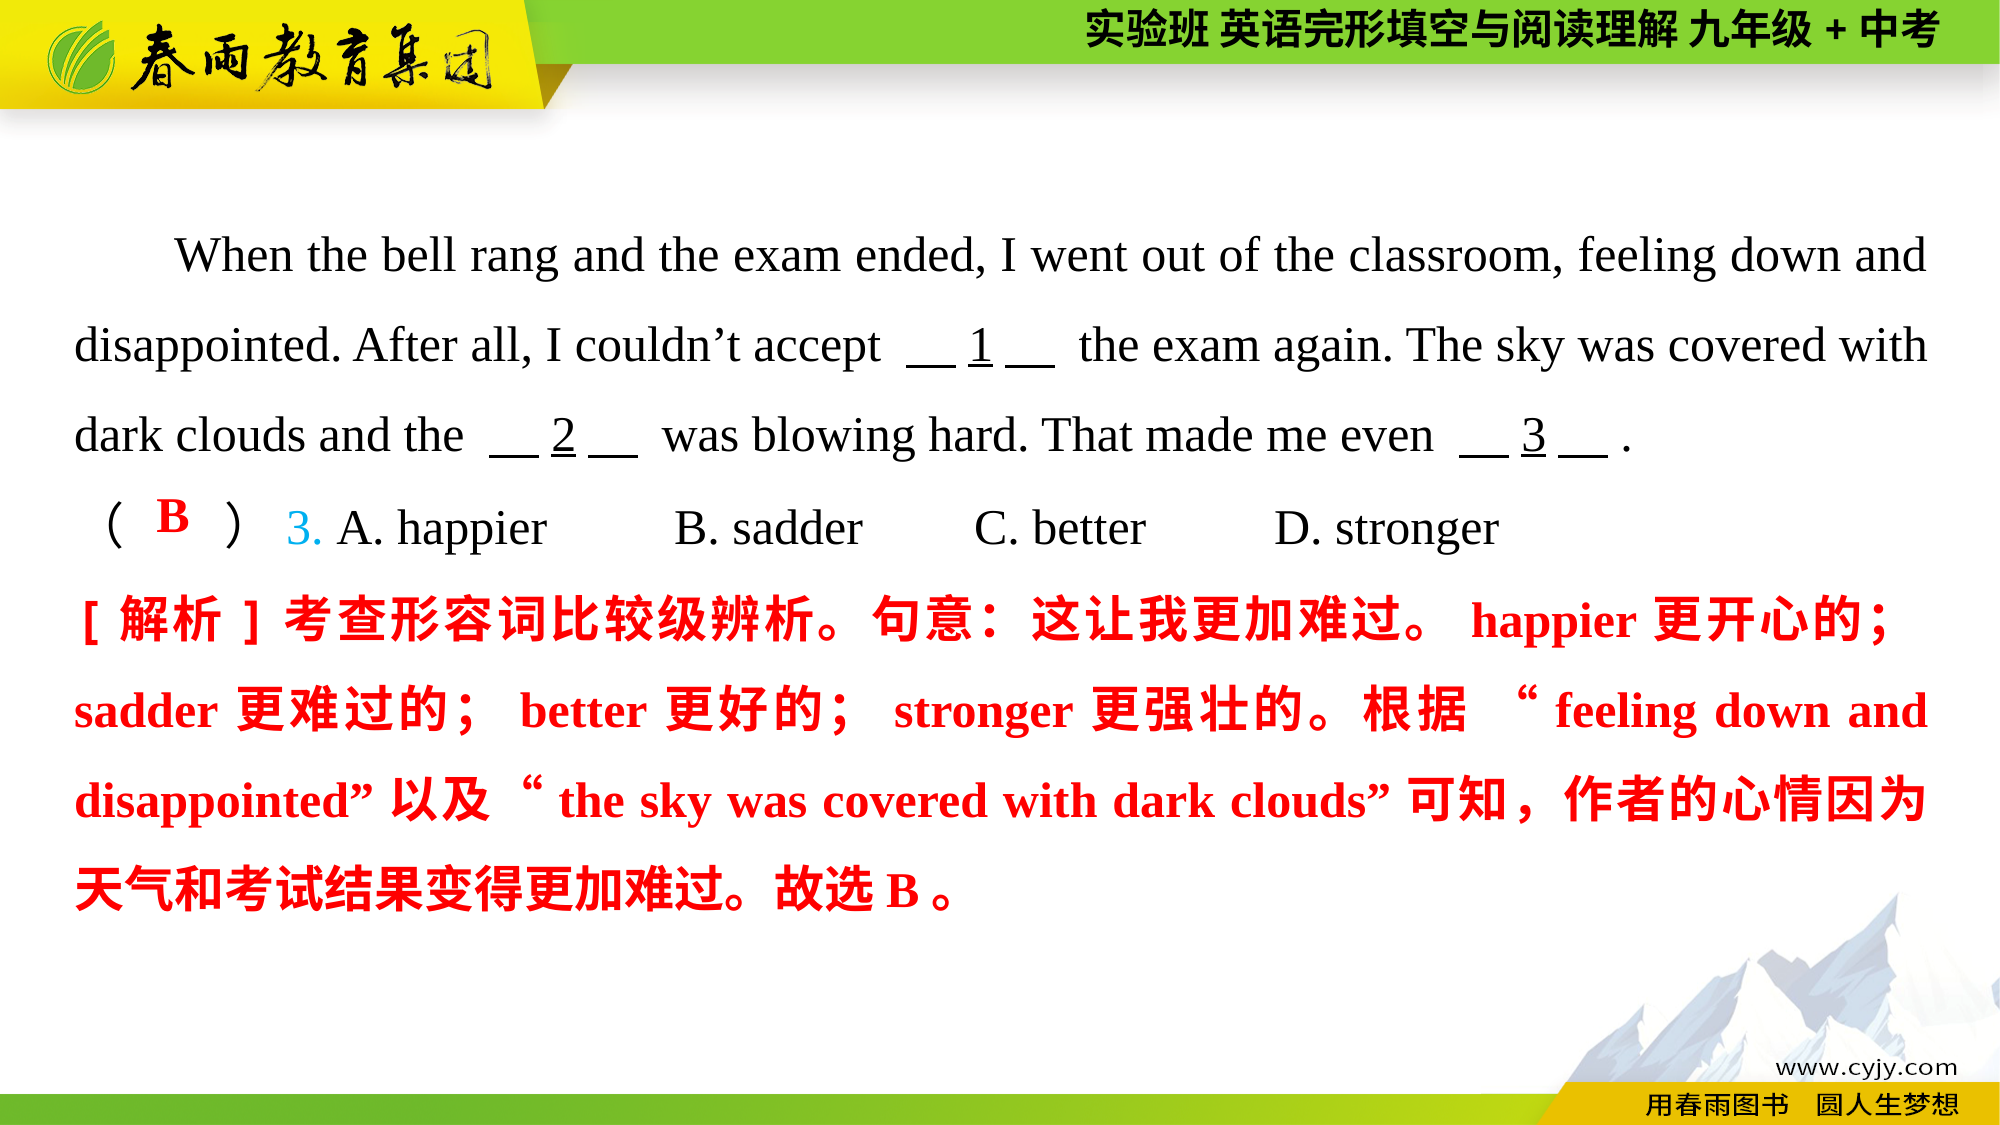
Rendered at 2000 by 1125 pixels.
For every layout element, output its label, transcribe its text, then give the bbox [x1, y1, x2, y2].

list When the bell rang and the exam ended, I went out of the classroom, feeling down and disappointed. After all, I couldn’t accept 1 the exam again. The sky was covered with dark clouds and the 2 was blowing hard. That made me even 3 . [59, 183, 1944, 456]
picture [0, 0, 2000, 1125]
text_box （ ）3. A. happier B. sadder C. better D. stronger [59, 456, 1944, 562]
text_box [解析]考查形容词比较级辨析。句意：这让我更加难过。happier更开心的；sadder更难过的；better更好的；stronger更强壮的。根据 “feeling down and disappointed”以及“the sky was covered with dark clouds”可知，作者的心情因为天气和考试结果变得更加难过。故选B。 [59, 562, 1944, 925]
text_box B [141, 475, 205, 551]
